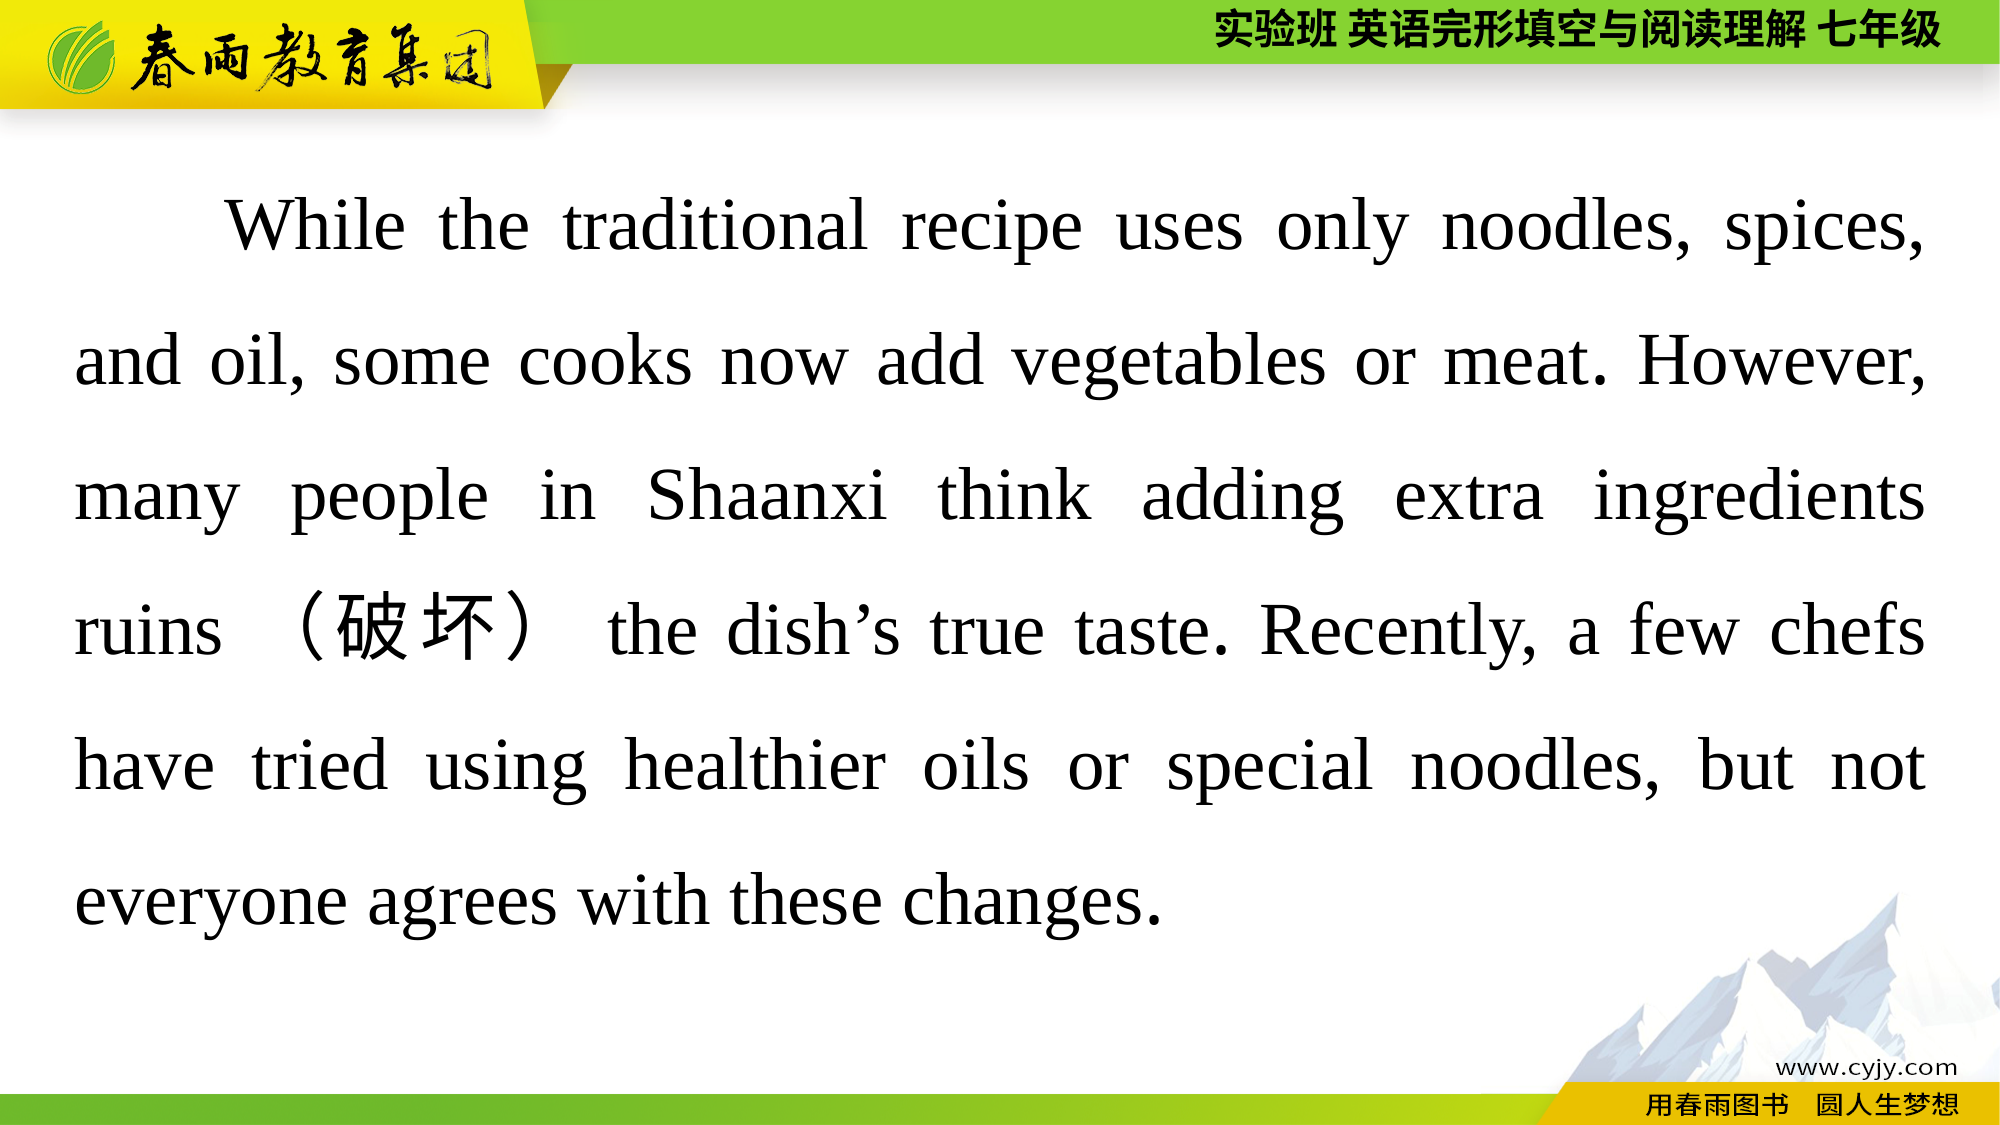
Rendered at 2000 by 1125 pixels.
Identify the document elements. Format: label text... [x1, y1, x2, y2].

list While the traditional recipe uses only noodles, spices, and oil, some cooks now add vegetables or meat. However, many people in Shaanxi think adding extra ingredients ruins（破坏）the dish’s true taste. Recently, a few chefs have tried using healthier oils or special noodles, but not everyone agrees with these changes. [59, 122, 1944, 939]
picture [0, 0, 2000, 1125]
